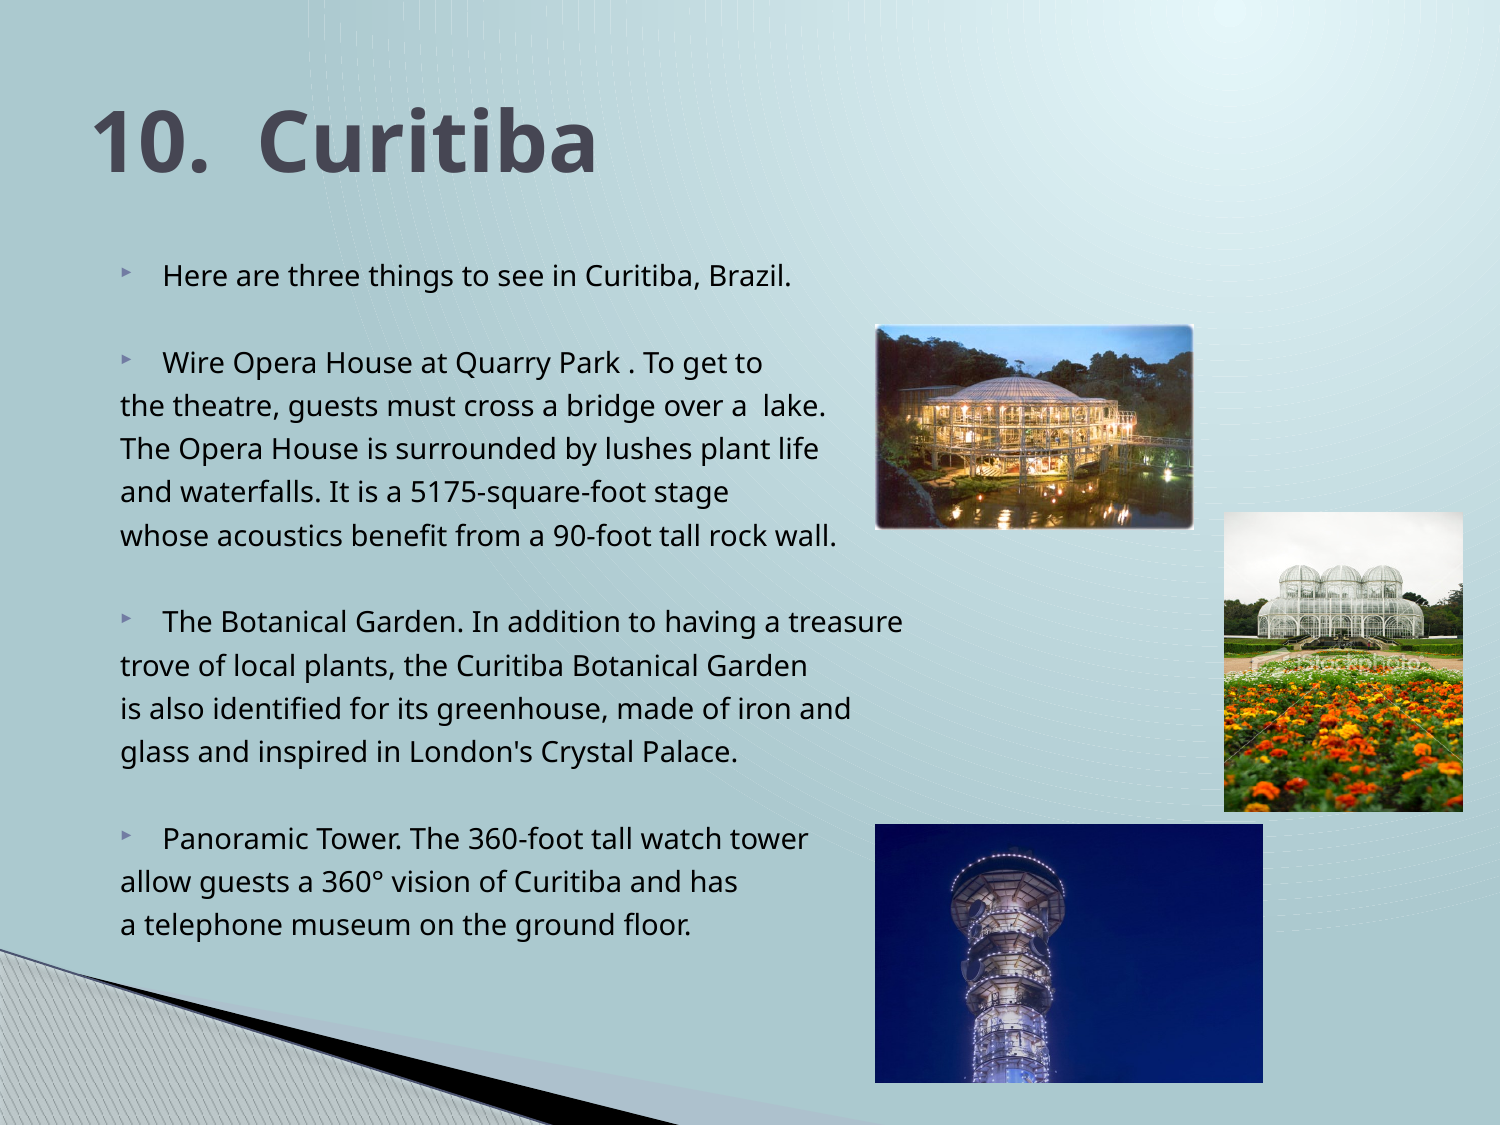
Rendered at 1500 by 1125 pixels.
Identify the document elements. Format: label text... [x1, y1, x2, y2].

title 10. Curitiba [75, 45, 1425, 233]
picture [874, 824, 1263, 1083]
picture [1224, 512, 1463, 812]
picture [874, 324, 1194, 530]
list Here are three things to see in Curitiba, Brazil. Wire Opera House at Quarry Park . To get to the theatre, guests must cross a bridge over a lake. The Opera House is surrounded by lushes plant life and waterfalls. It is a 5175-square-foot stage whose acoustics benefit from a 90-foot tall rock wall. The Botanical Garden. In addition to having a treasure trove of local plants, the Curitiba Botanical Garden is also identified for its greenhouse, made of iron and glass and inspired in London's Crystal Palace. Panoramic Tower. The 360-foot tall watch tower allow guests a 360° vision of Curitiba and has a telephone museum on the ground floor. [87, 249, 1438, 993]
